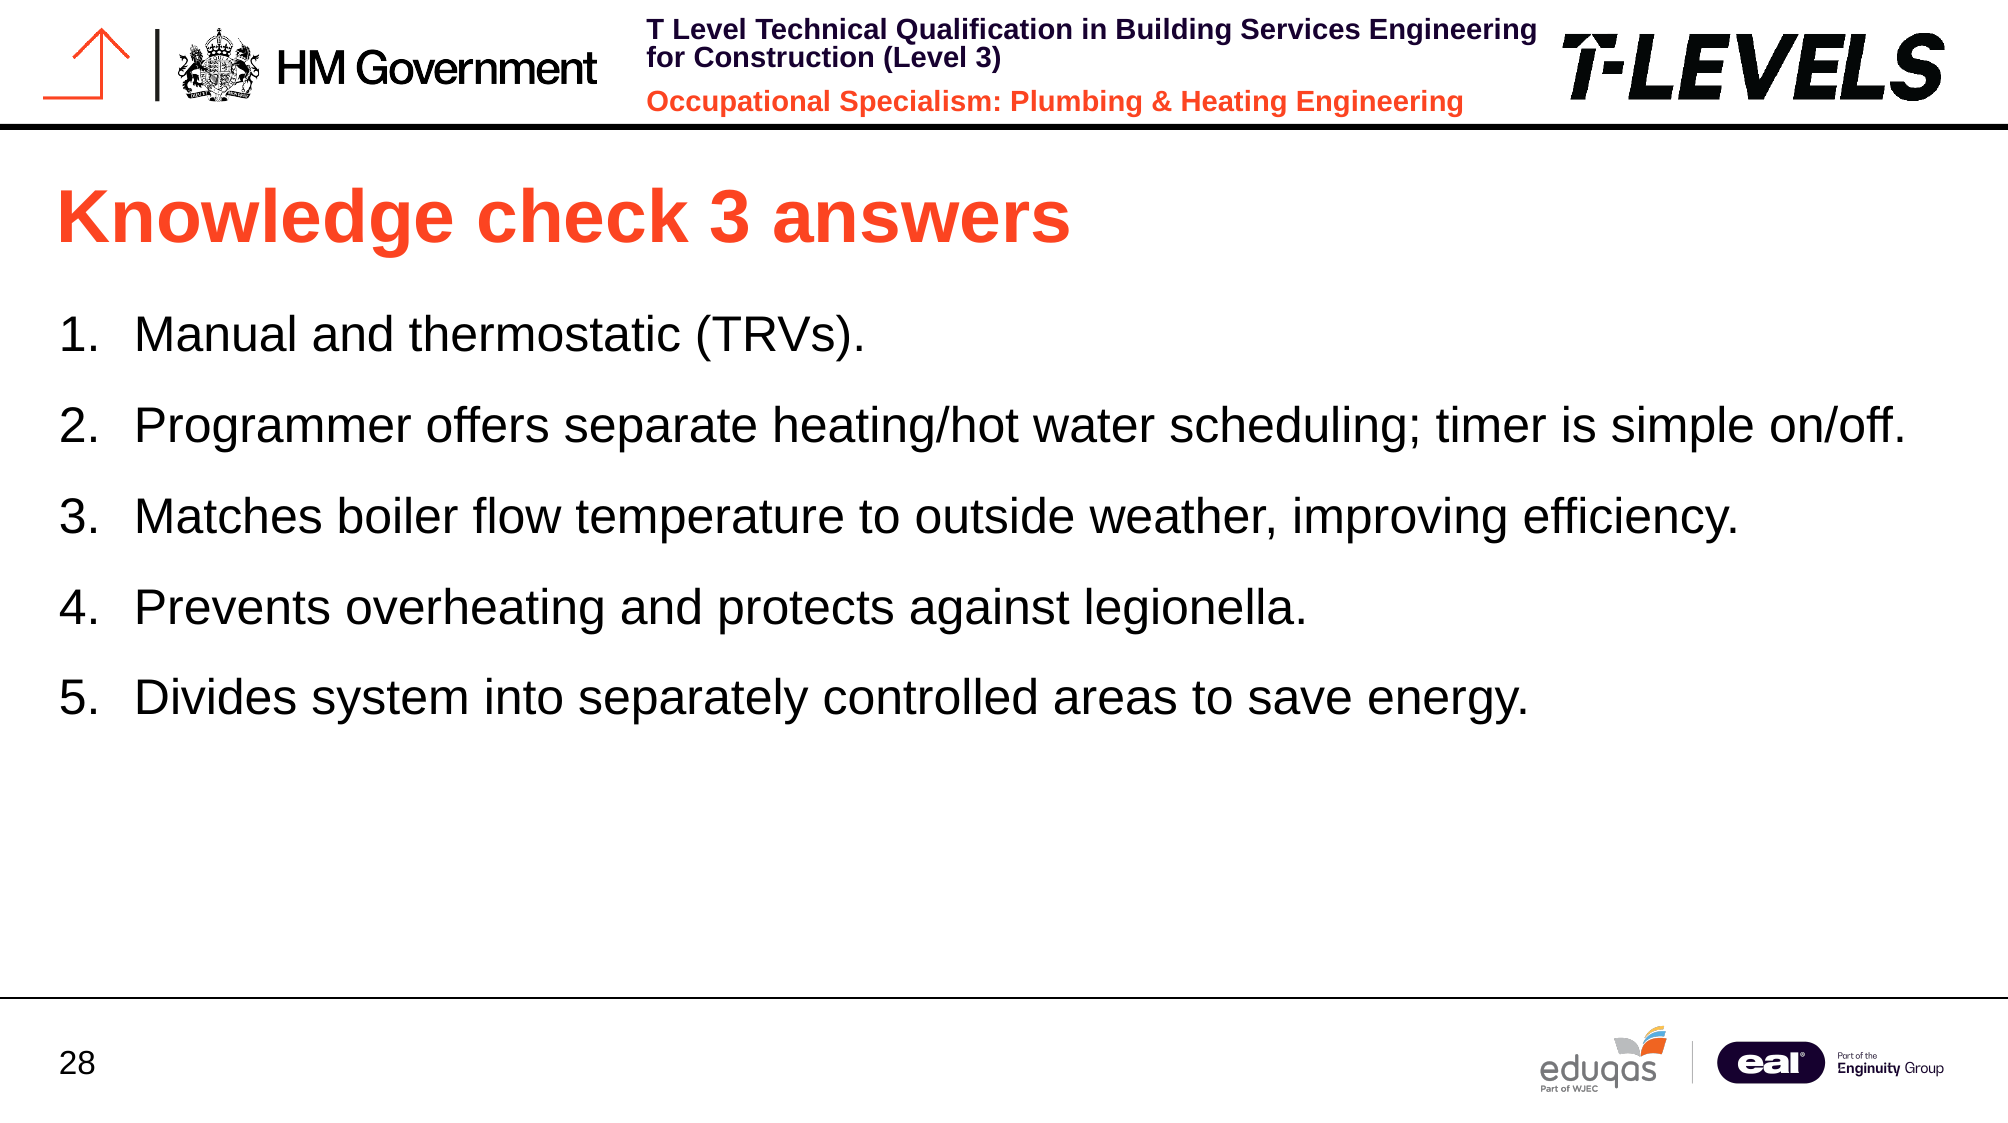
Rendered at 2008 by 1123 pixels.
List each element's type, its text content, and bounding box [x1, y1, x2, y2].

picture [38, 27, 136, 100]
picture [1535, 1021, 1949, 1097]
picture [1543, 25, 1964, 108]
title Knowledge check 3 answers [41, 111, 1949, 314]
list Manual and thermostatic (TRVs). Programmer offers separate heating/hot water scheduling; timer is simple on/off. Matches boiler flow temperature to outside weather, improving efficiency. Prevents overheating and protects against legionella. Divides system into separately controlled areas to save energy. [59, 295, 1949, 958]
picture [155, 28, 597, 102]
